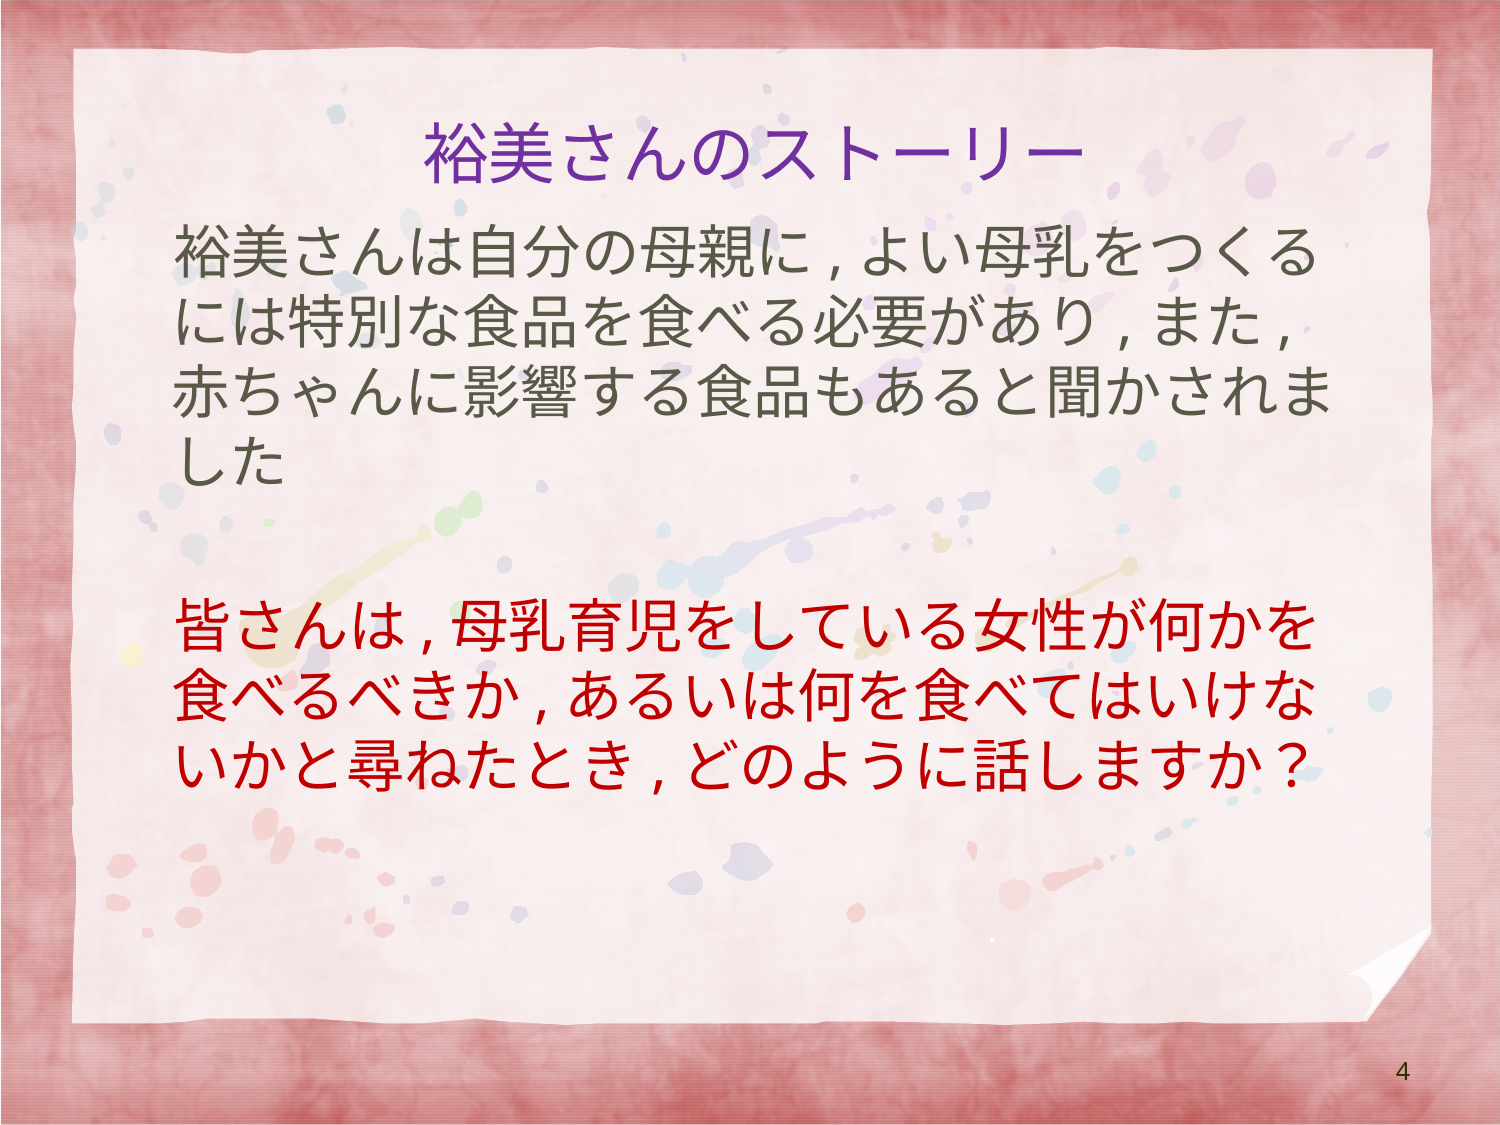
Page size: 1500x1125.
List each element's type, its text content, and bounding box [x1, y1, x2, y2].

picture [0, 0, 1500, 1125]
list 裕美さんは自分の母親に,よい母乳をつくるには特別な食品を食べる必要があり,また,赤ちゃんに影響する食品もあると聞かされました 皆さんは,母乳育児をしている女性が何かを食べるべきか,あるいは何を食べてはいけないかと尋ねたとき,どのように話しますか？ [100, 207, 1367, 951]
title 裕美さんのストーリー [152, 93, 1360, 207]
slide_number 4 [1074, 1042, 1425, 1103]
